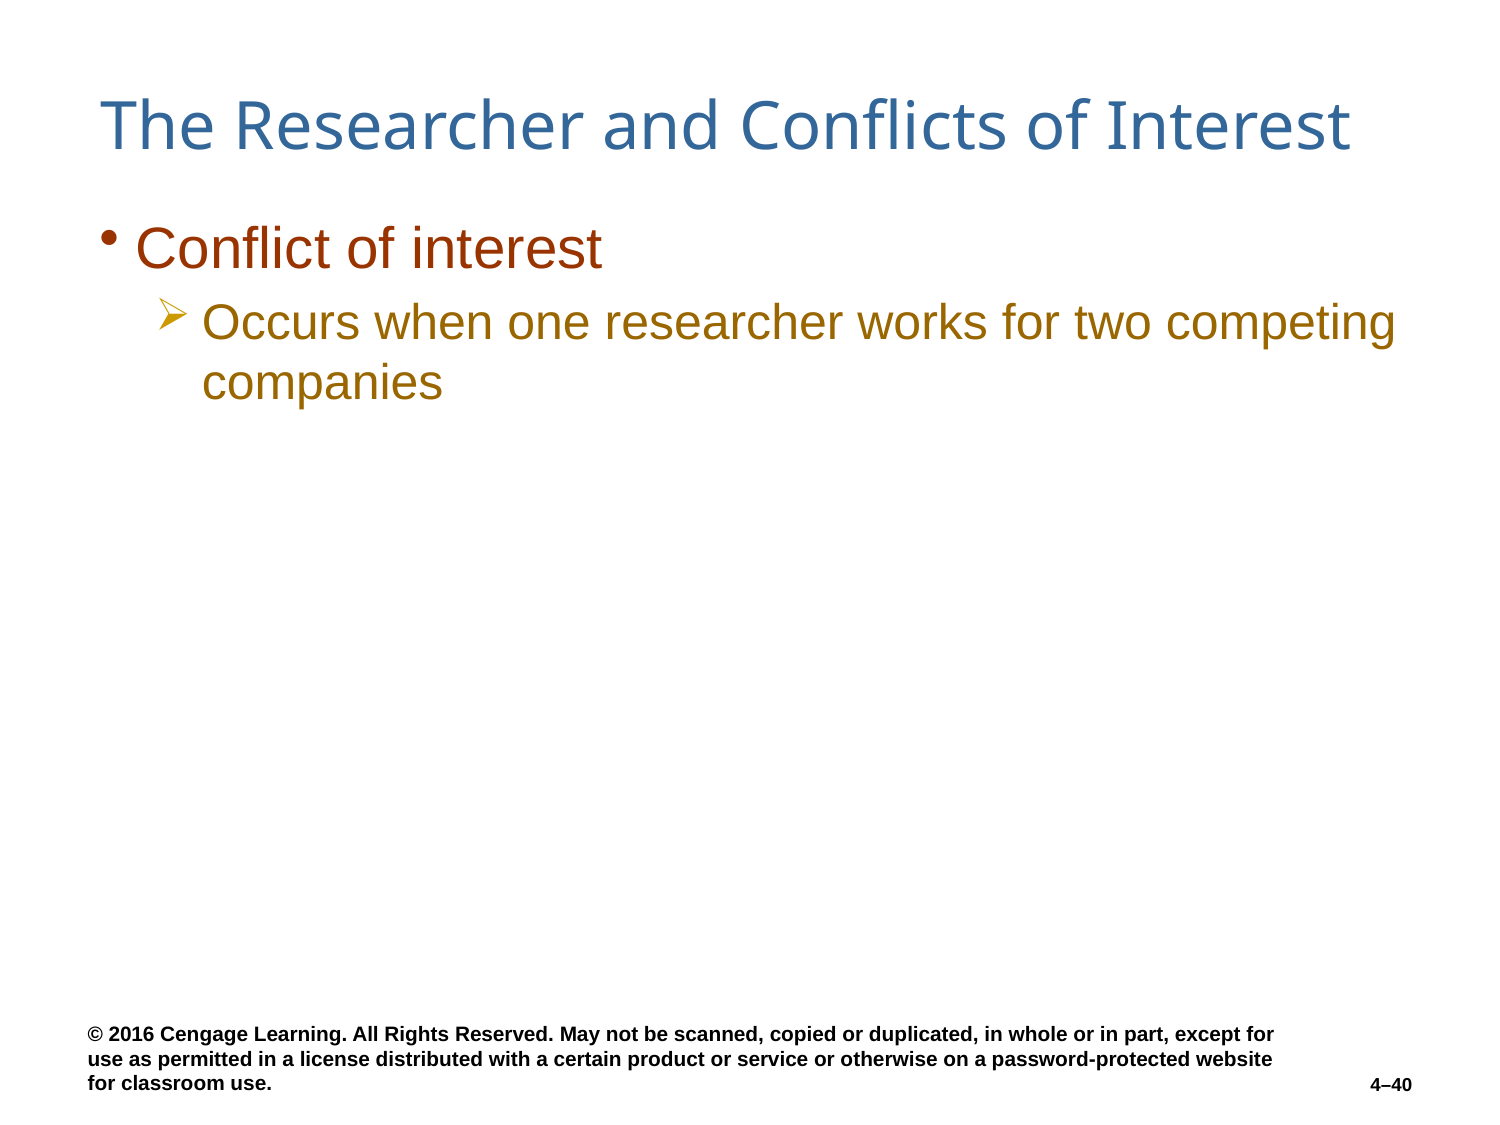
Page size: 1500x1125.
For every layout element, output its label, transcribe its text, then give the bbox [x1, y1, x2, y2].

footer © 2016 Cengage Learning. All Rights Reserved. May not be scanned, copied or duplicated, in whole or in part, except for use as permitted in a license distributed with a certain product or service or otherwise on a password-protected website for classroom use. [87, 1057, 1050, 1103]
list Conflict of interest Occurs when one researcher works for two competing companies [84, 202, 1414, 1013]
slide_number 4–40 [1050, 1042, 1413, 1103]
title The Researcher and Conflicts of Interest [85, 75, 1411, 171]
